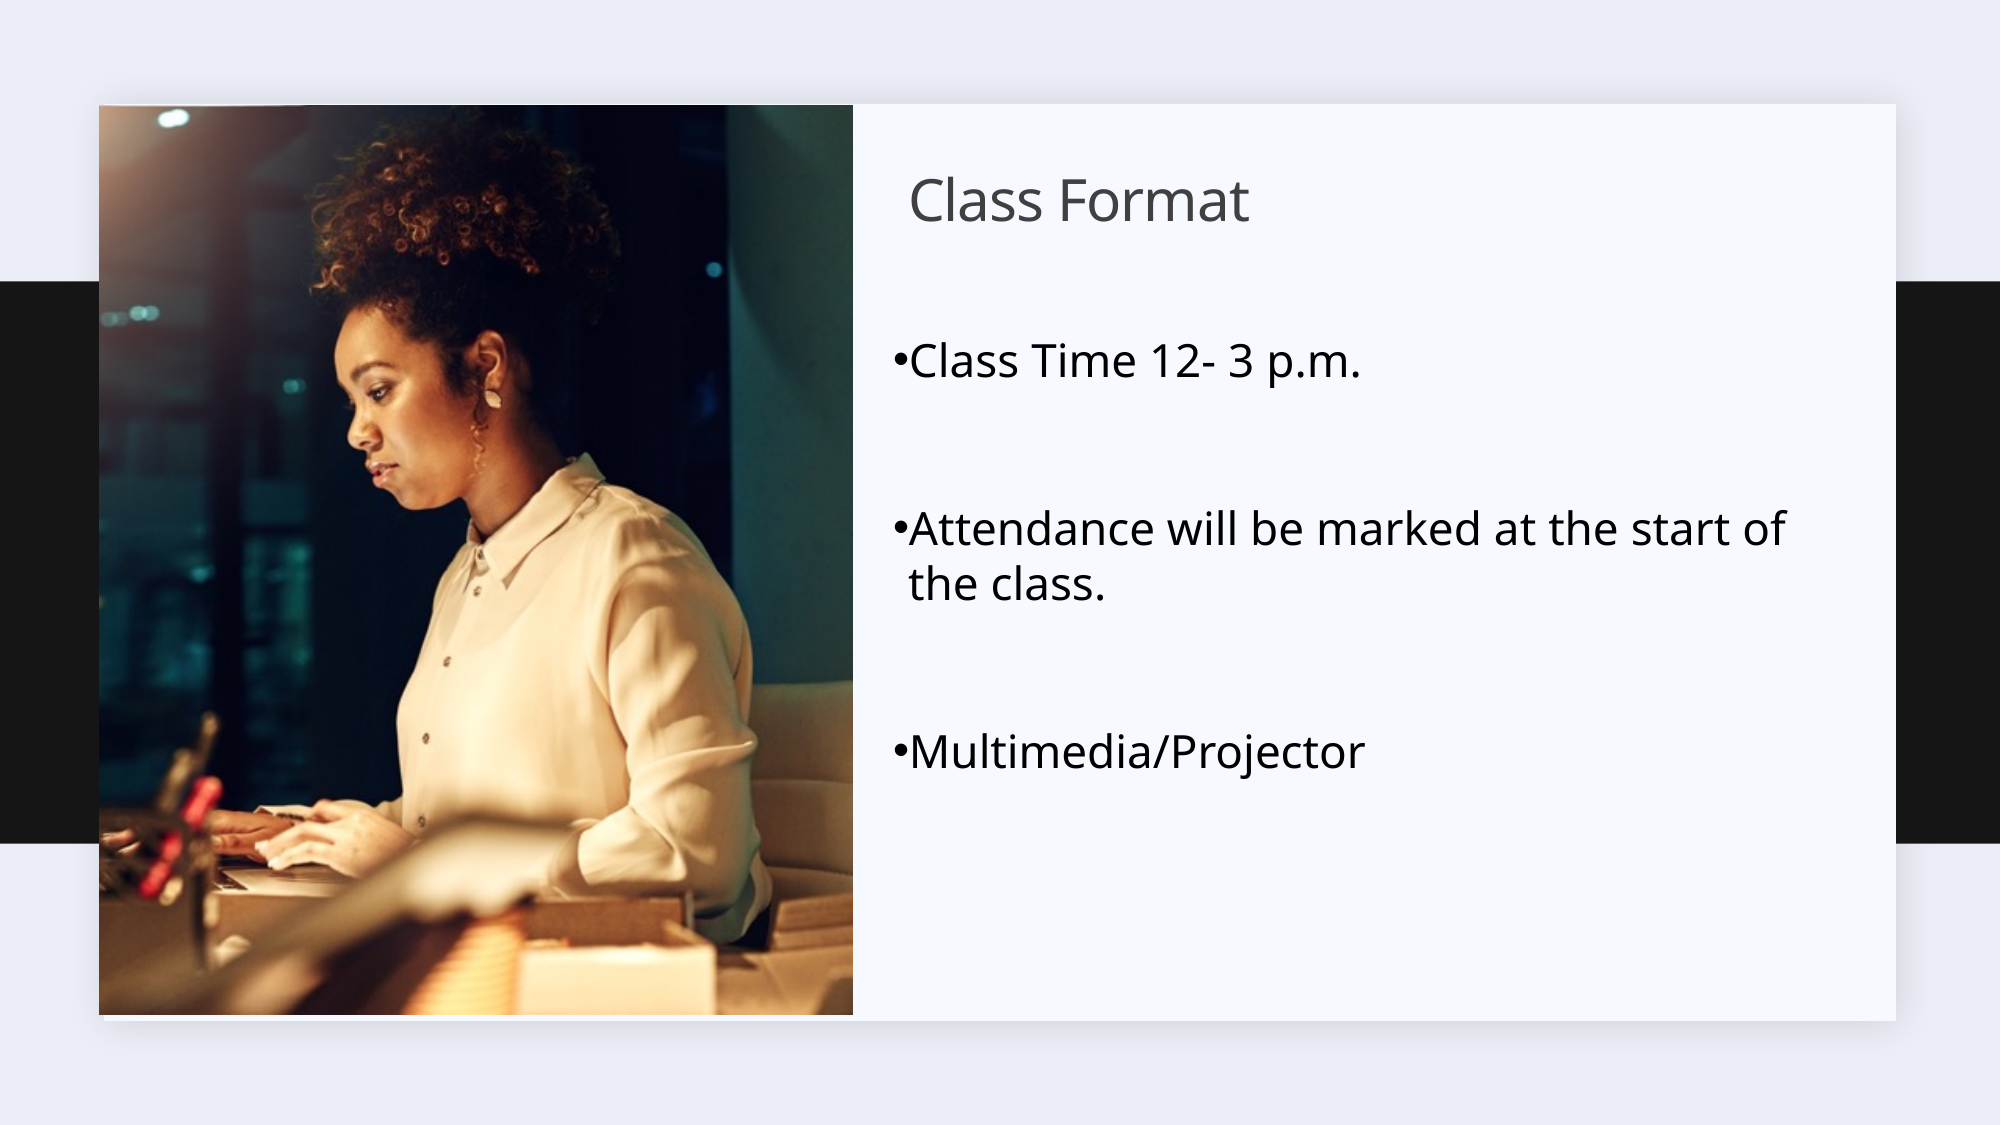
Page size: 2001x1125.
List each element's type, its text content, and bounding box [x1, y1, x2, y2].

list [98, 104, 853, 1016]
list Class Time 12- 3 p.m. Attendance will be marked at the start of the class. Multimedia/Projector [893, 323, 1830, 971]
title Class Format [893, 154, 1830, 251]
